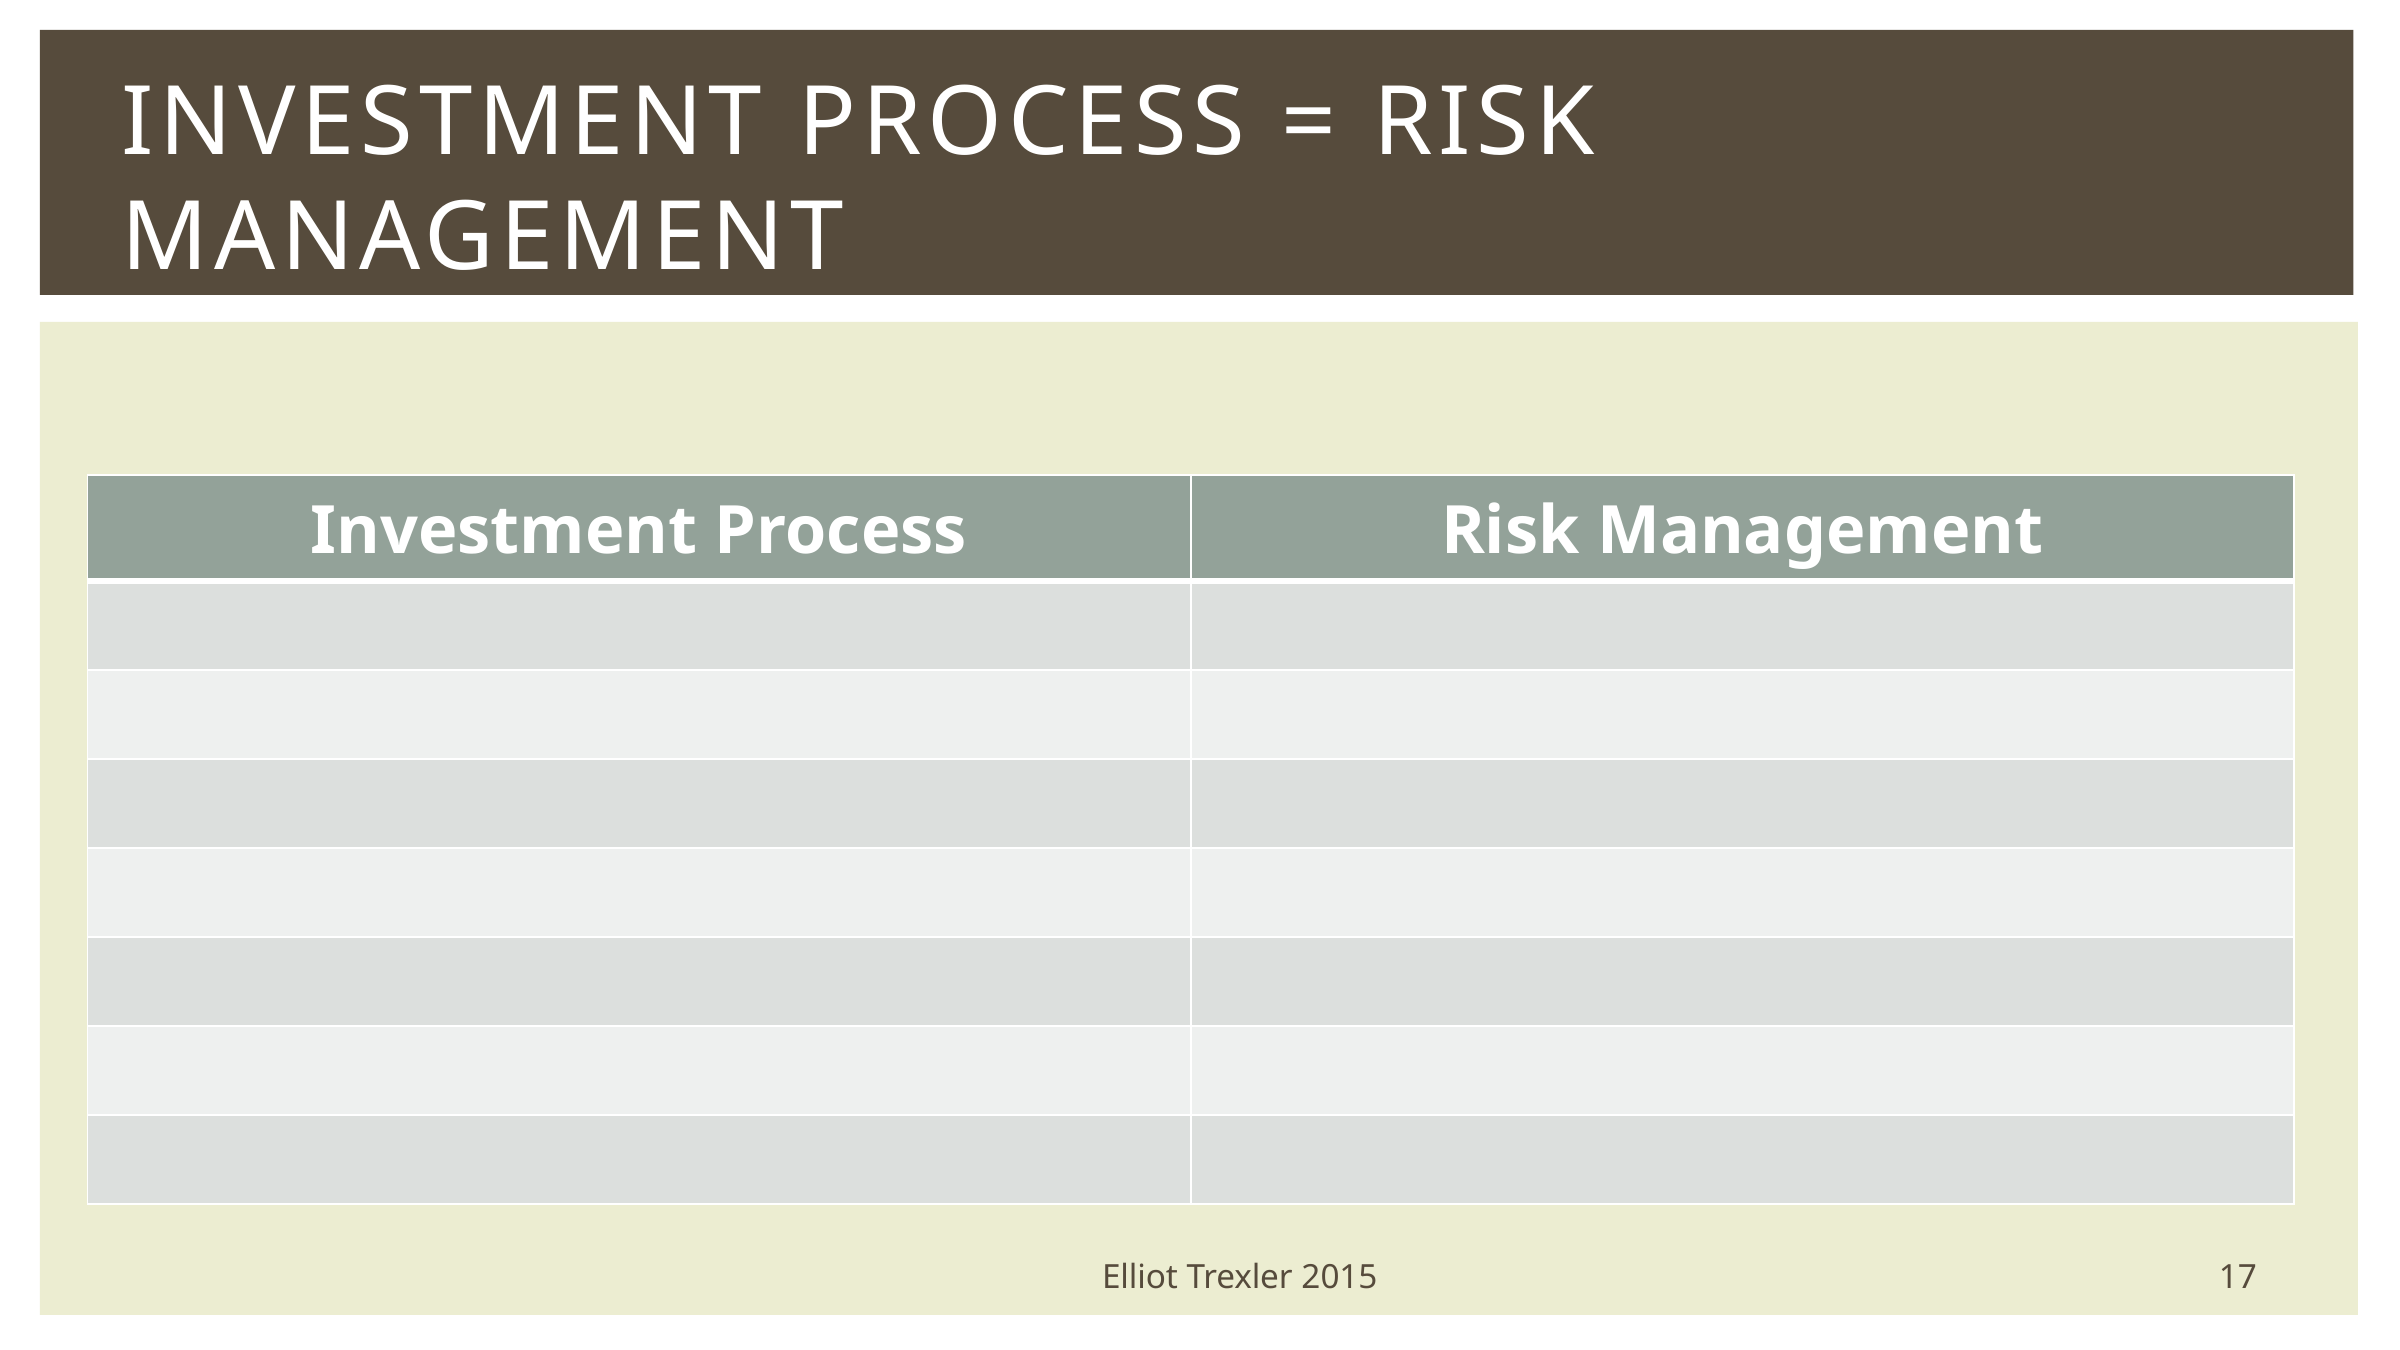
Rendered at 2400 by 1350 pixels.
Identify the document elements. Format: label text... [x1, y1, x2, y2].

table_cell [1192, 1116, 2293, 1203]
table_cell [1192, 1027, 2293, 1114]
table_cell [1192, 584, 2293, 669]
table_cell [88, 671, 1190, 758]
table_cell [88, 584, 1190, 669]
table_cell [88, 1116, 1190, 1203]
table_cell [88, 938, 1190, 1025]
table_header Investment Process [88, 476, 1190, 578]
table_cell [88, 1027, 1190, 1114]
table_cell [1192, 760, 2293, 847]
table_cell [1192, 671, 2293, 758]
footer Elliot Trexler 2015 [800, 1251, 1680, 1306]
table_cell [1192, 938, 2293, 1025]
table_cell [1192, 849, 2293, 936]
table_cell [88, 849, 1190, 936]
table_header Risk Management [1192, 476, 2293, 578]
slide_number 17 [2160, 1249, 2316, 1307]
title Investment process = risk management [99, 70, 2300, 278]
table_cell [88, 760, 1190, 847]
